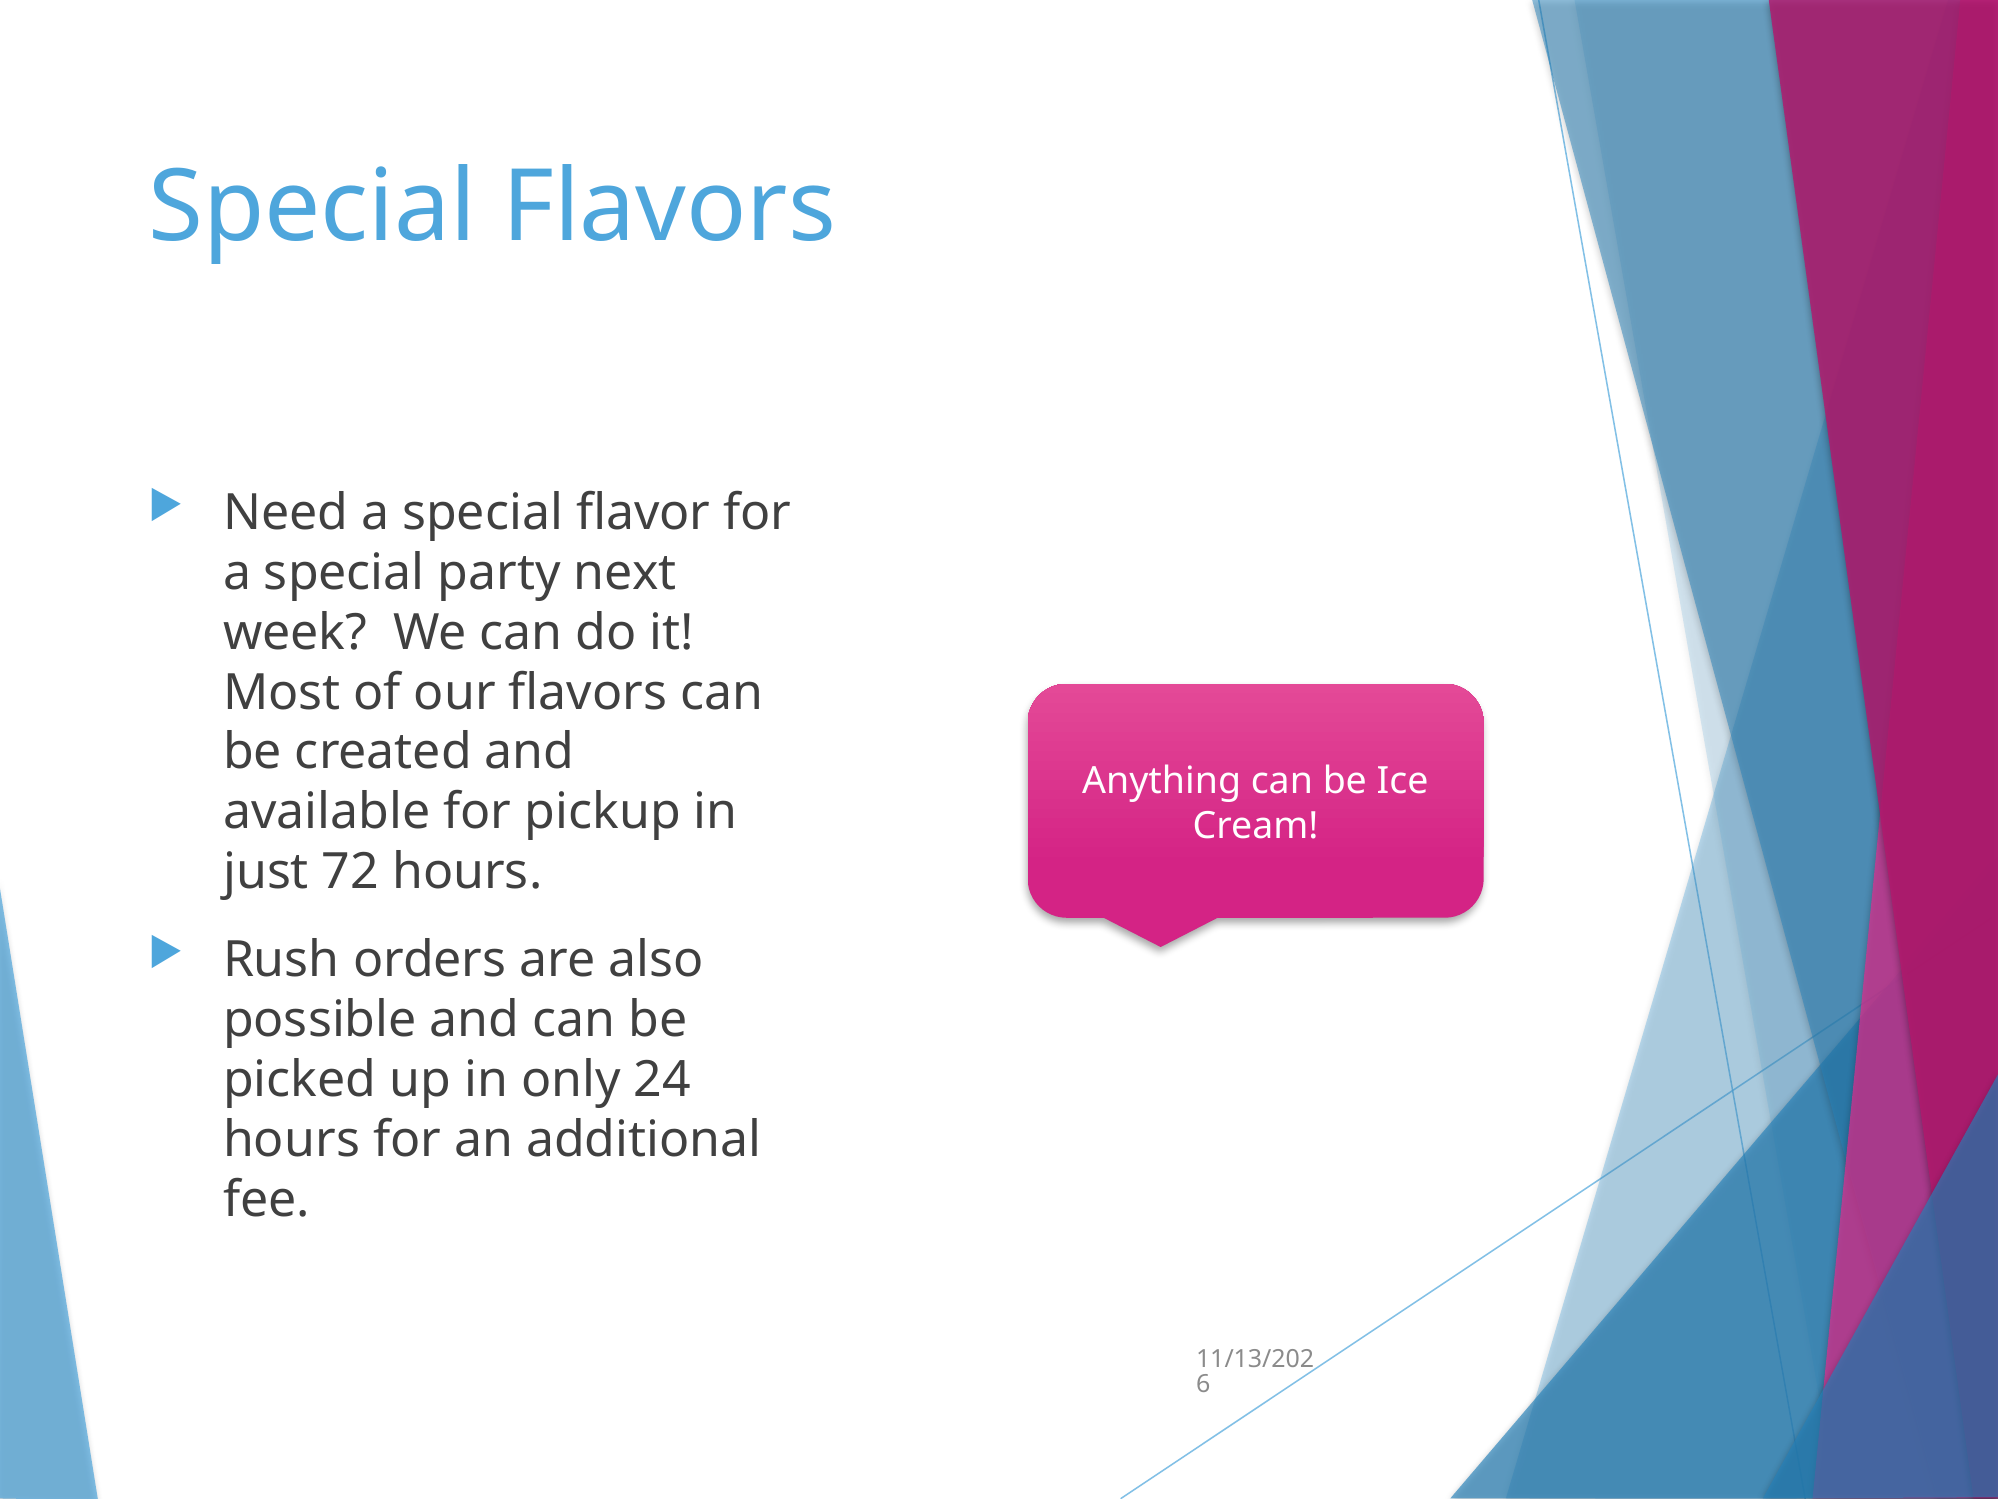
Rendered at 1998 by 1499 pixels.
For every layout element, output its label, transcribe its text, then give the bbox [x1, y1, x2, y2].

title Special Flavors [133, 133, 1521, 422]
text_box Anything can be Ice Cream! [1027, 683, 1484, 948]
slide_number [1181, 1320, 1331, 1400]
list Need a special flavor for a special party next week? We can do it! Most of our flavors can be created and available for pickup in just 72 hours. Rush orders are also possible and can be picked up in only 24 hours for an additional fee. [133, 472, 808, 1320]
